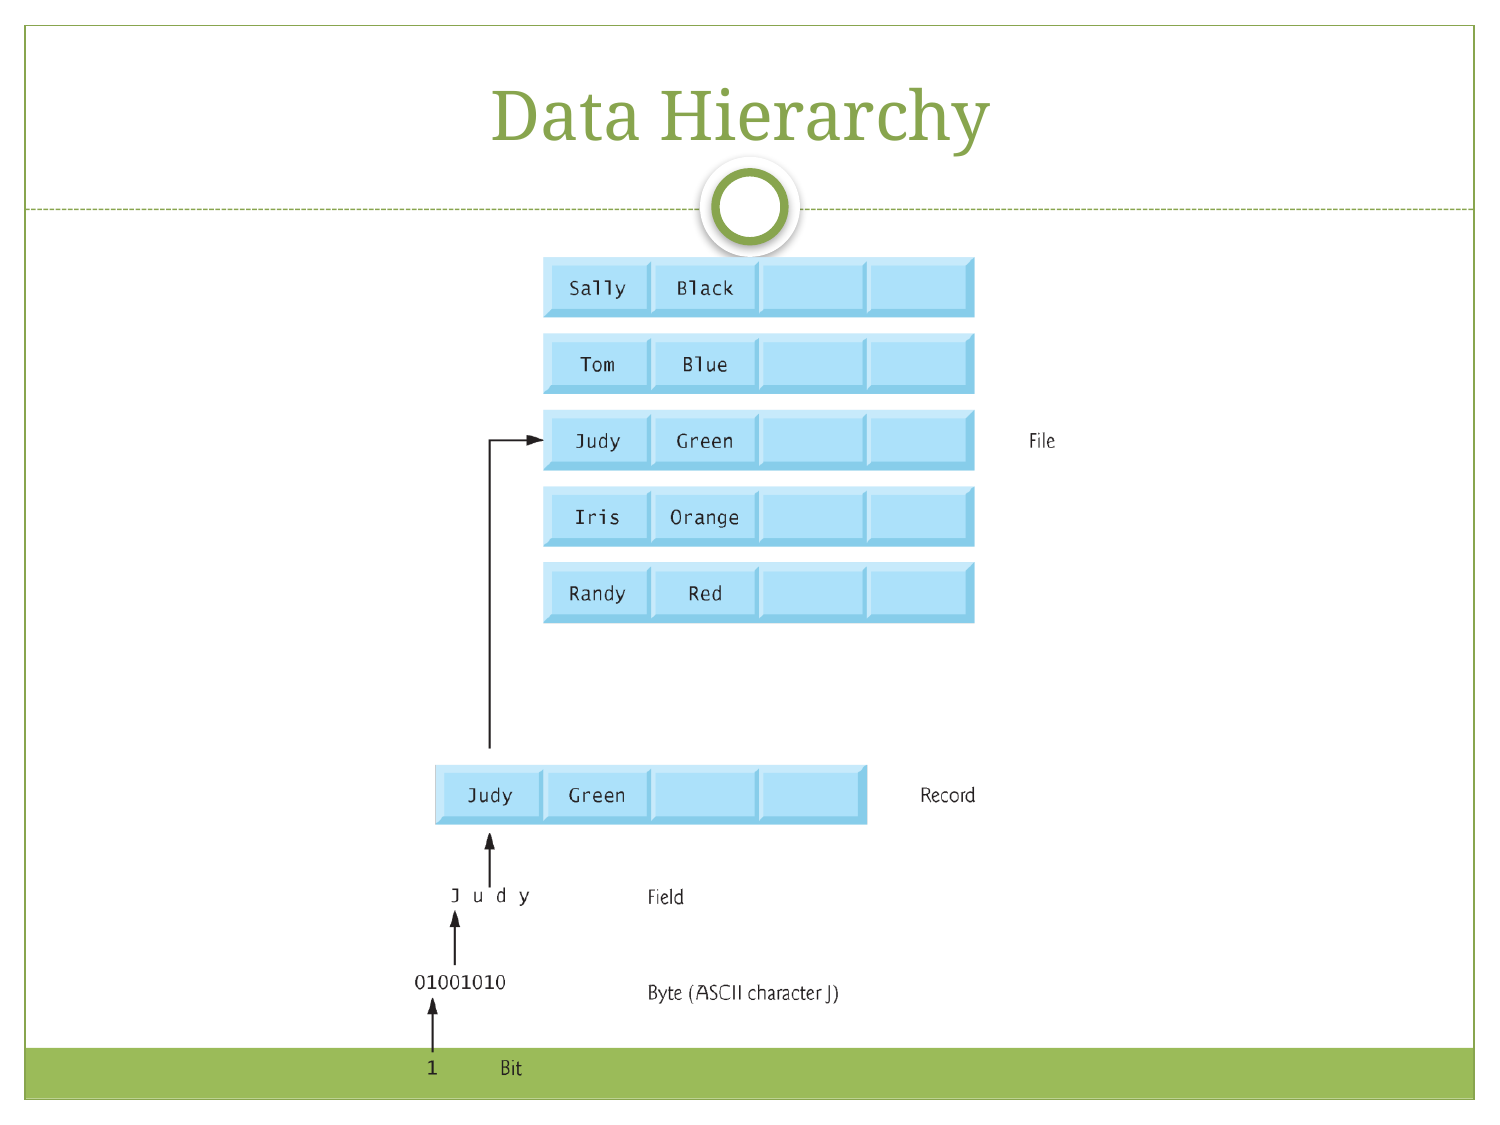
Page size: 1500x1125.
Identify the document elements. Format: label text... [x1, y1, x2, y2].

picture [220, 233, 1223, 1118]
title Data Hierarchy [49, 37, 1450, 162]
